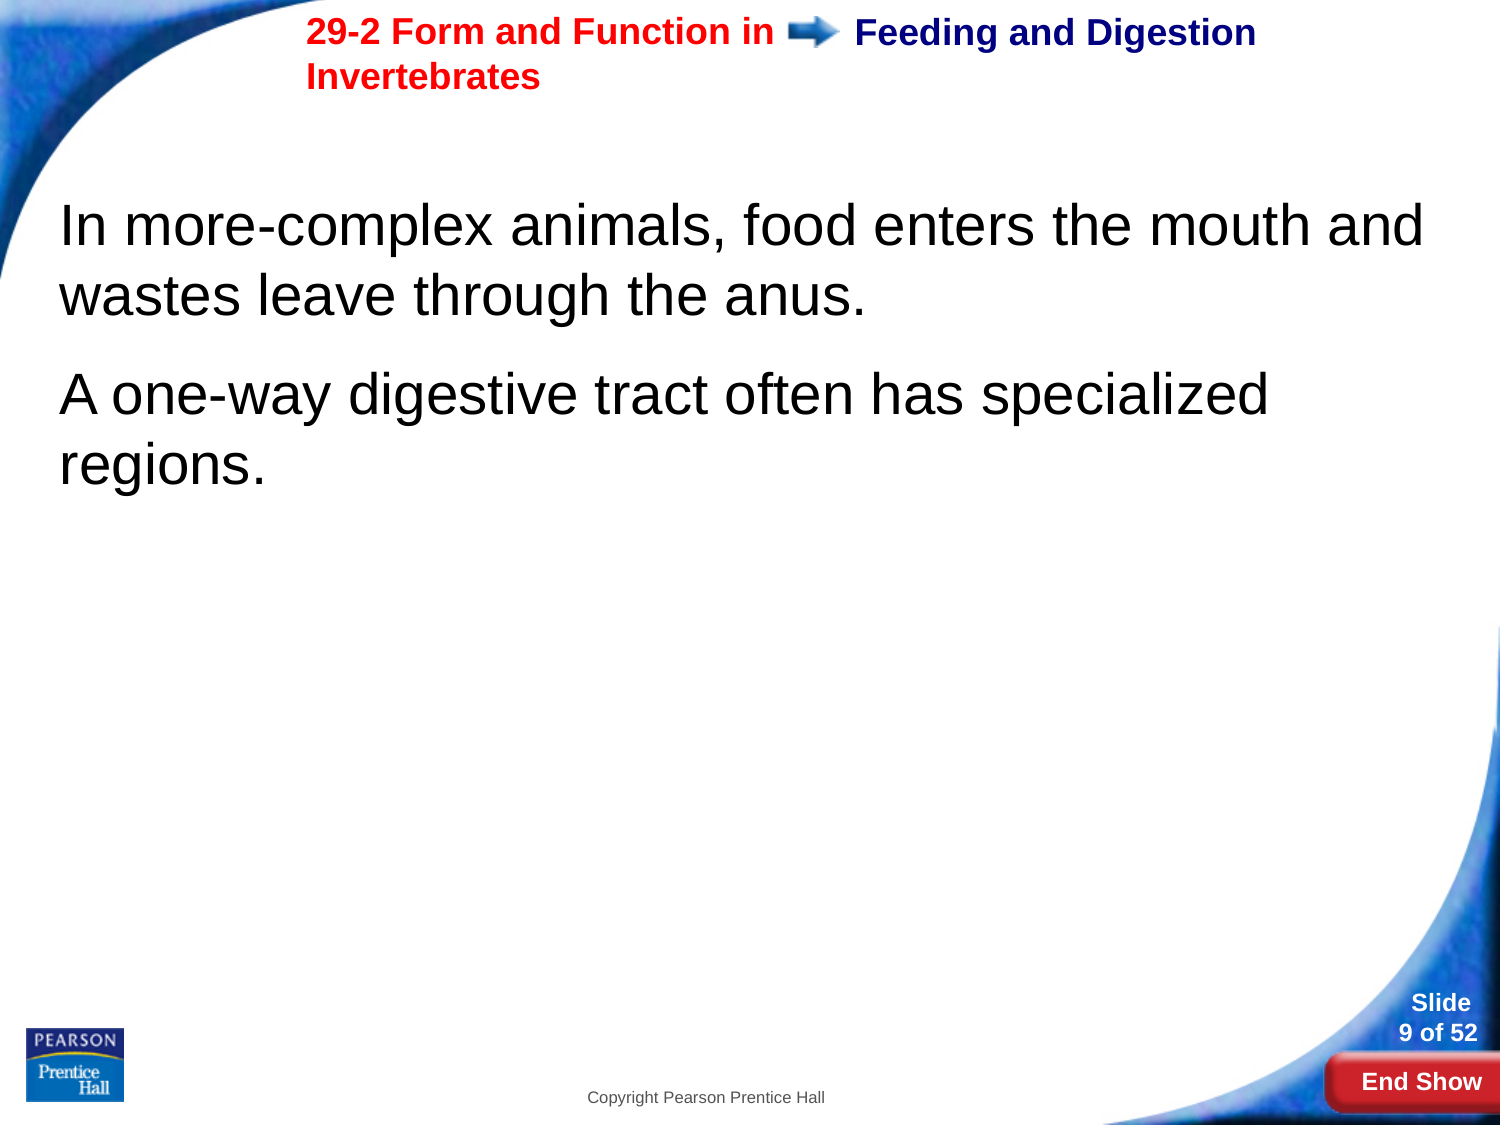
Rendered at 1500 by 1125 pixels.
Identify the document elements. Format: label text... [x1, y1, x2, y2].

list In more-complex animals, food enters the mouth and wastes leave through the anus. A one-way digestive tract often has specialized regions. [44, 179, 1463, 976]
picture [0, 0, 1500, 1125]
title Feeding and Digestion [839, 0, 1500, 76]
footer Copyright Pearson Prentice Hall [468, 1078, 945, 1105]
